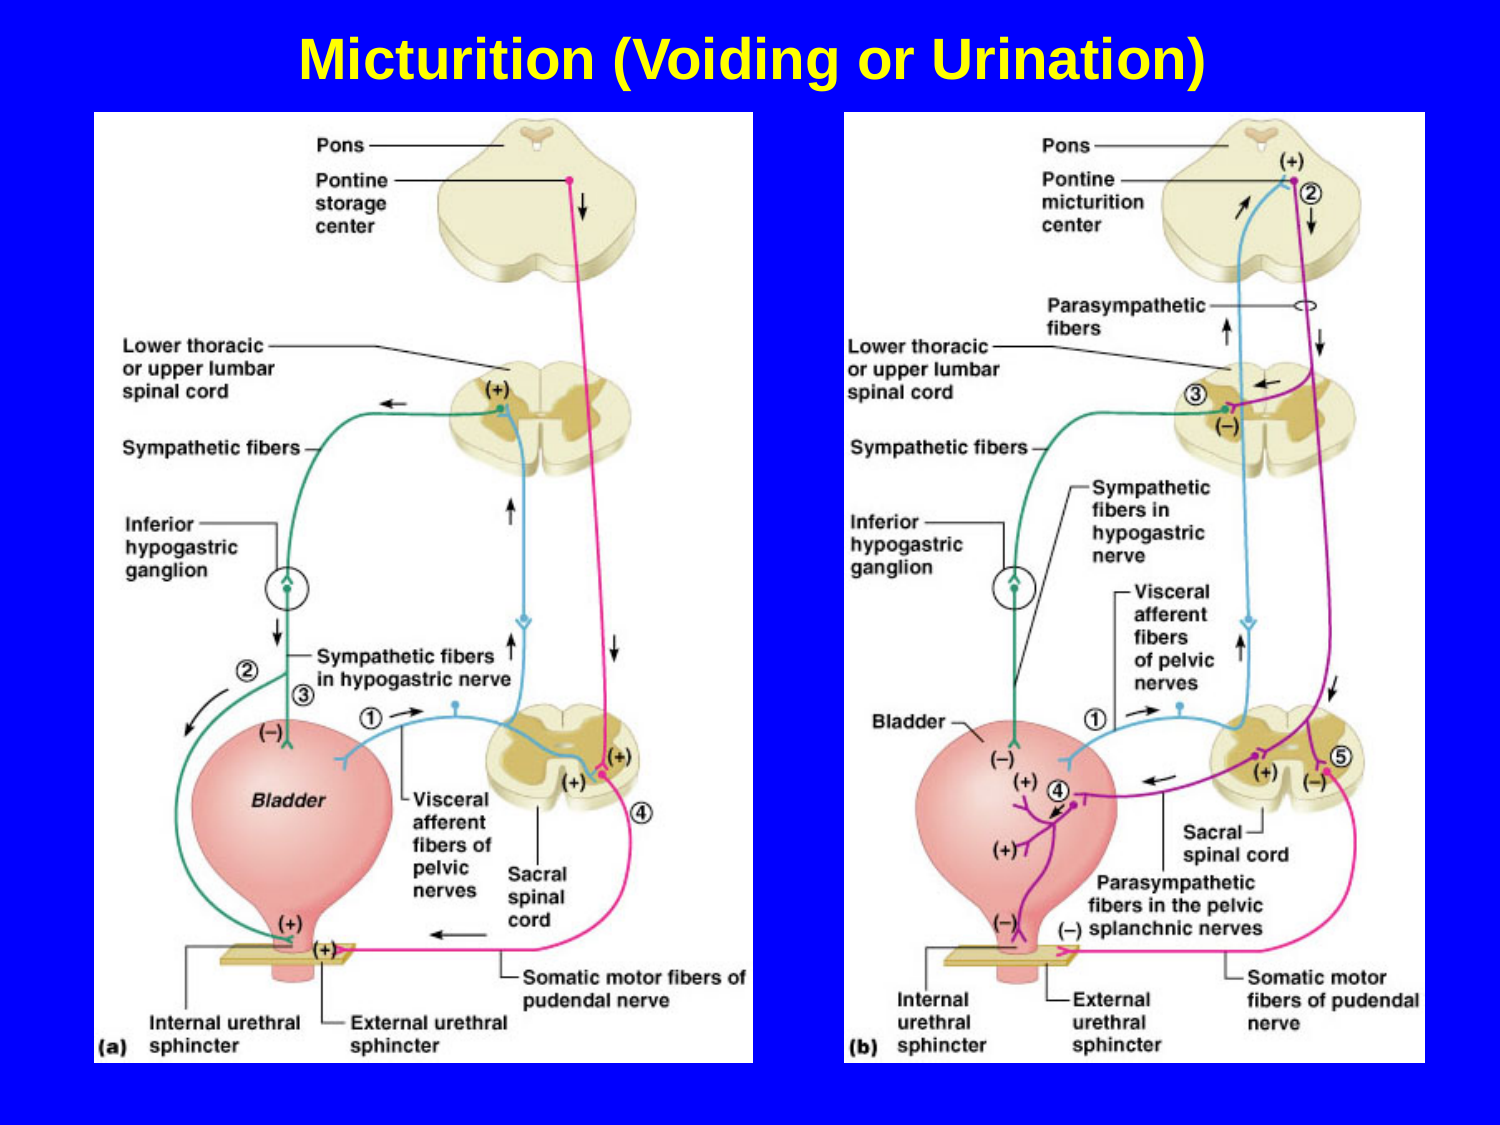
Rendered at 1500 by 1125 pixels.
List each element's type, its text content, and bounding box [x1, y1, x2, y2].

picture [844, 112, 1426, 1063]
picture [94, 112, 754, 1063]
title Micturition (Voiding or Urination) [115, 12, 1391, 100]
